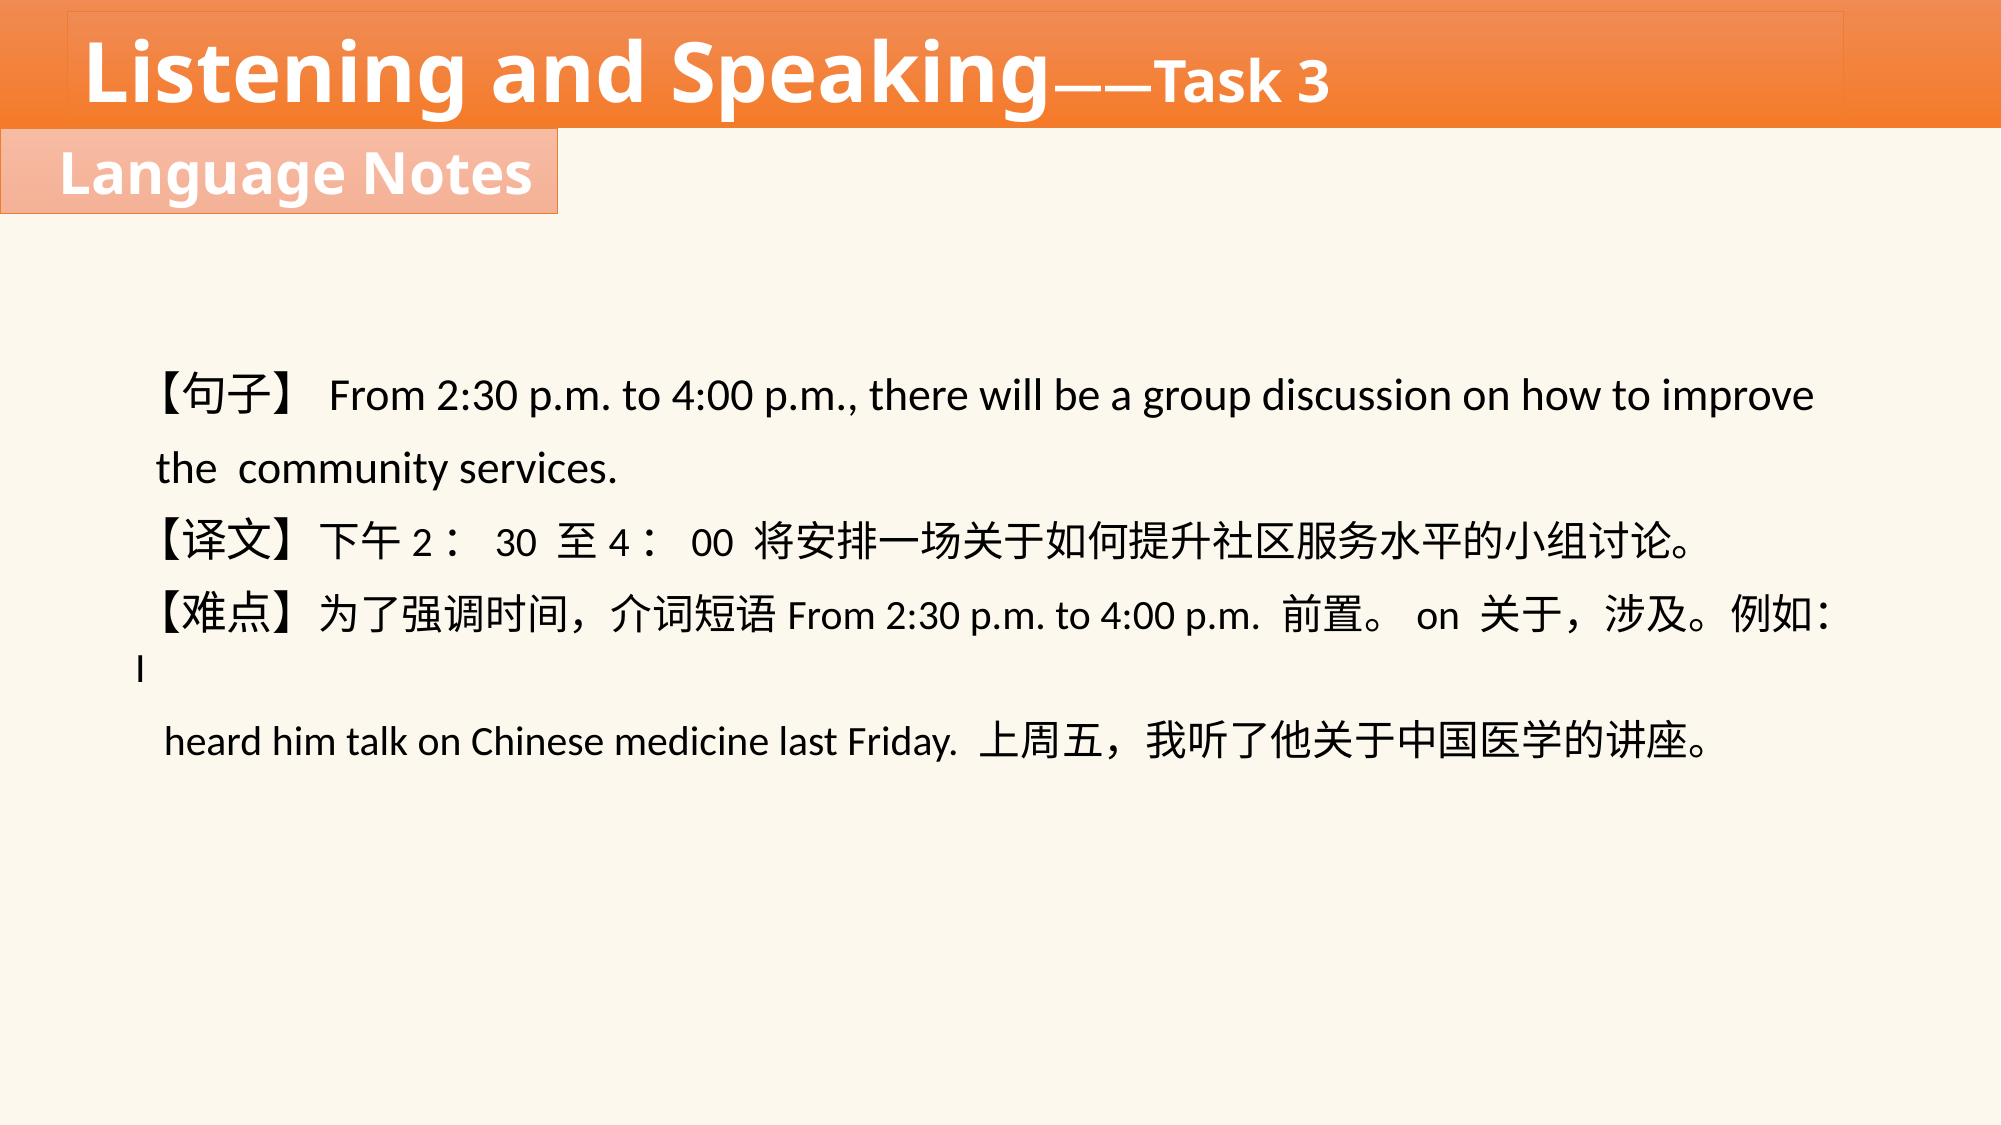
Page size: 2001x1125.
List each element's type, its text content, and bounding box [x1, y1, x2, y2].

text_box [0, 0, 2000, 128]
text_box Language Notes [0, 128, 558, 214]
list 【句子】From 2:30 p.m. to 4:00 p.m., there will be a group discussion on how to improve the community services. 【译文】下午2：30 至4：00 将安排一场关于如何提升社区服务水平的小组讨论。 【难点】为了强调时间，介词短语From 2:30 p.m. to 4:00 p.m. 前置。on 关于，涉及。例如：I heard him talk on Chinese medicine last Friday. 上周五，我听了他关于中国医学的讲座。 [120, 360, 1877, 1094]
